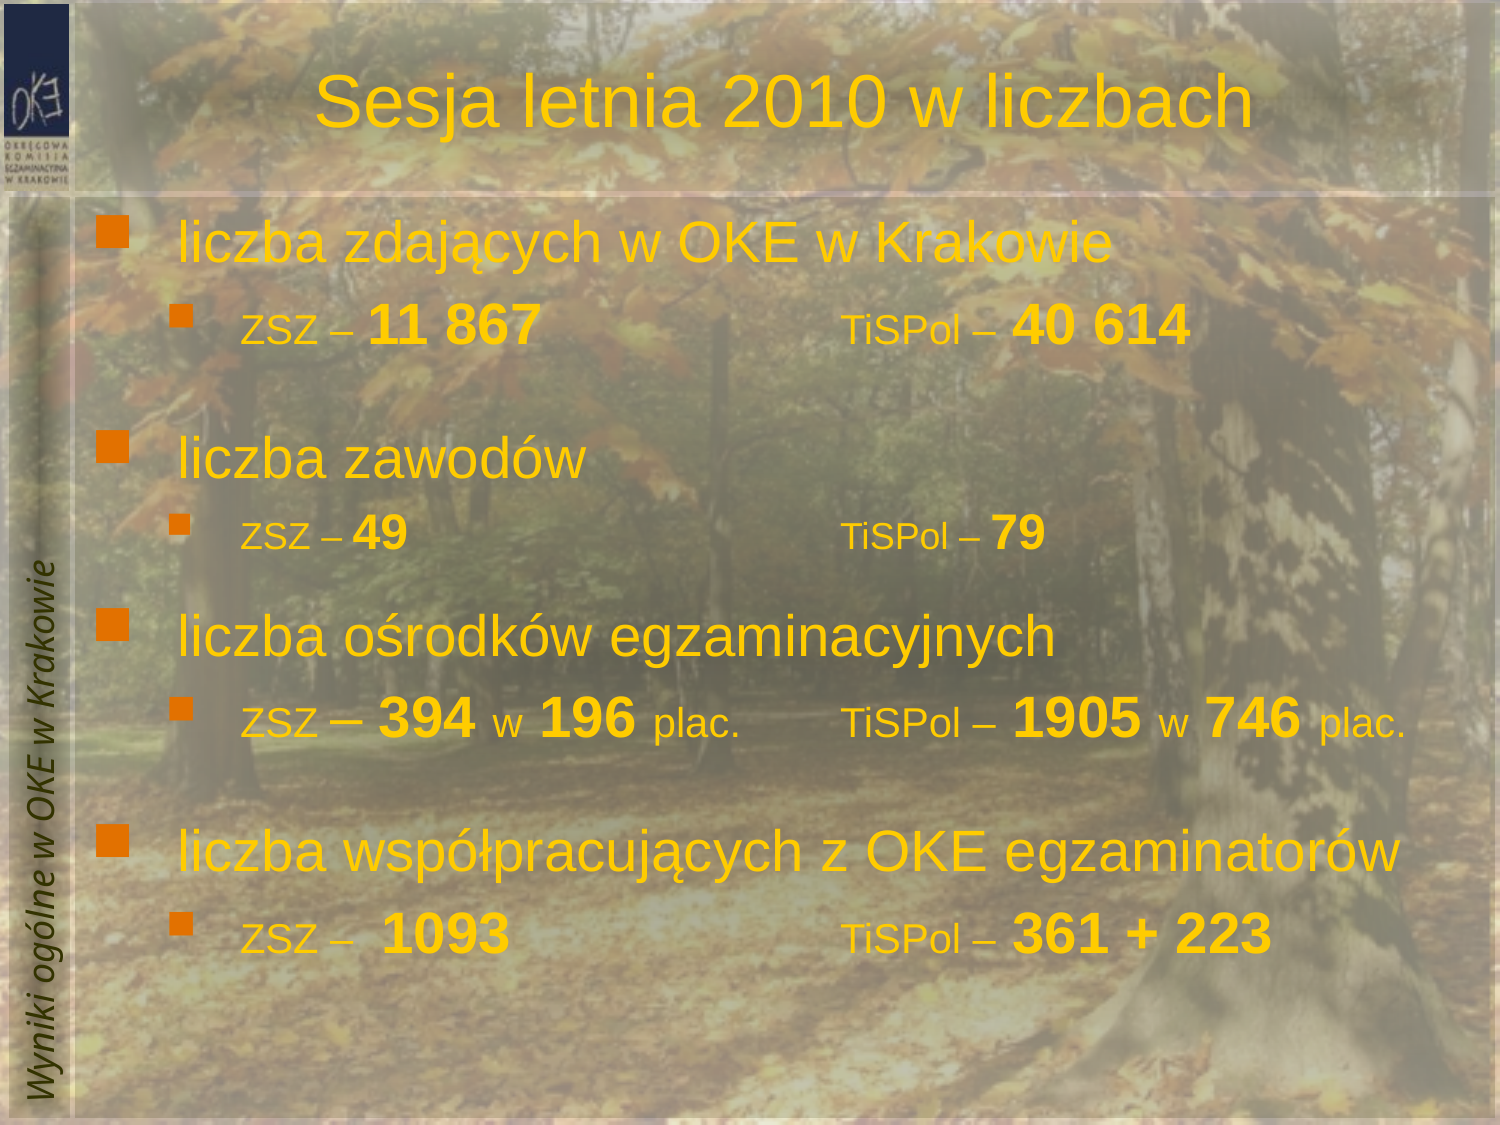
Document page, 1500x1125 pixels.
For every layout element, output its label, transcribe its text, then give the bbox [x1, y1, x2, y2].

text_box Wyniki ogólne w OKE w Krakowie [9, 197, 70, 1118]
picture [3, 3, 70, 192]
list liczba zdających w OKE w Krakowie ZSZ – 11 867 TiSPol – 40 614 liczba zawodów ZSZ – 49 TiSPol – 79 liczba ośrodków egzaminacyjnych ZSZ – 394 w 196 plac. TiSPol – 1905 w 746 plac. liczba współpracujących z OKE egzaminatorów ZSZ – 1093 TiSPol – 361 + 223 [74, 196, 1495, 1118]
title Sesja letnia 2010 w liczbach [74, 3, 1495, 192]
